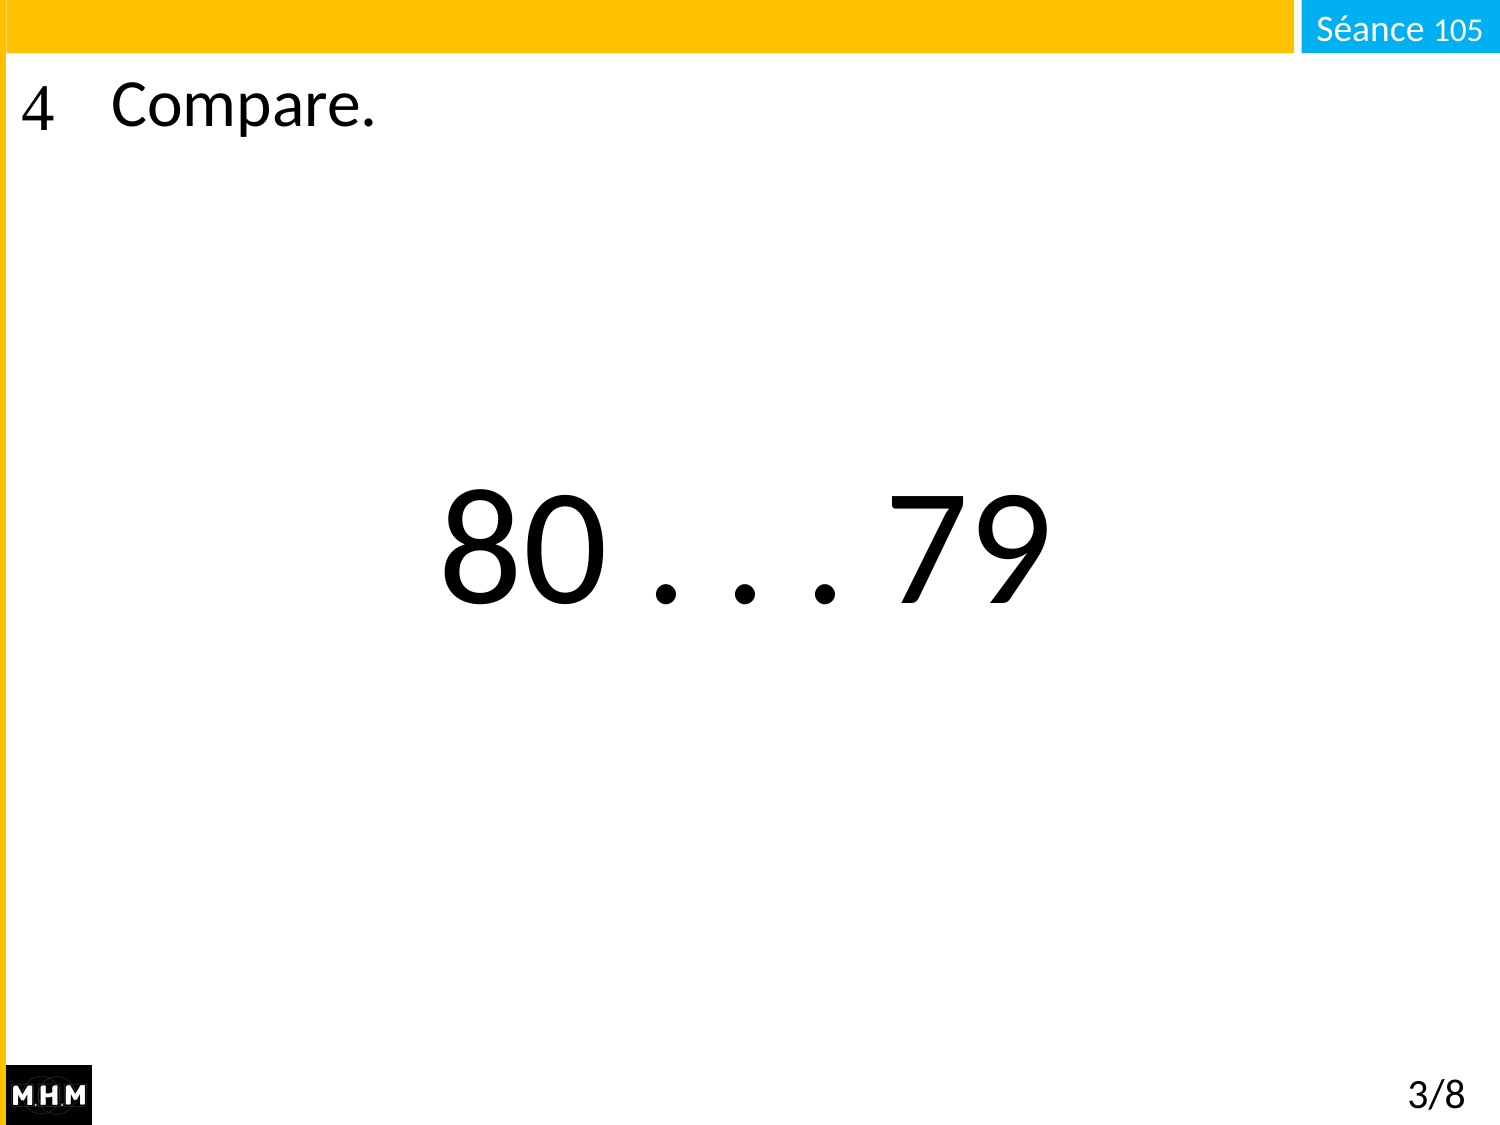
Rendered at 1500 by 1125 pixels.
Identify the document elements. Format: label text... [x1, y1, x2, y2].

list 3/8 [1373, 1064, 1500, 1125]
text_box 80 . . . 79 [424, 429, 1101, 645]
title Compare. [96, 60, 1391, 149]
picture [6, 1065, 92, 1125]
